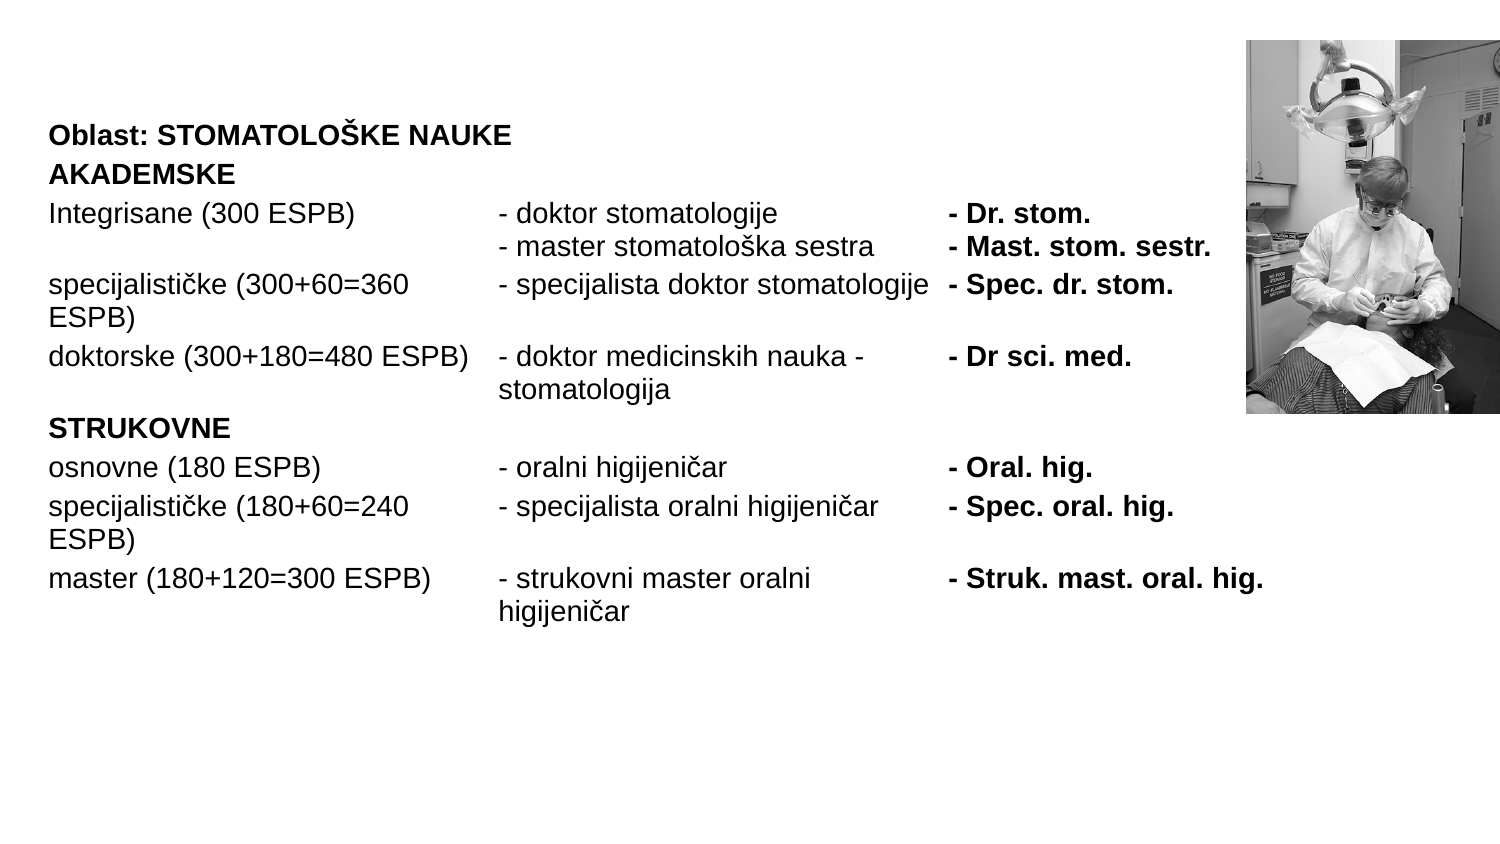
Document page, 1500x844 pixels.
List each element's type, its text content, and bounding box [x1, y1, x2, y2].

table_cell - Struk. mast. oral. hig. [945, 559, 1395, 630]
table_cell doktorske (300+180=480 ESPB) [45, 337, 495, 409]
table_cell - specijalista oralni higijeničar [495, 487, 945, 559]
table_cell - doktor medicinskih nauka - stomatologija [495, 337, 945, 409]
table_cell - Spec. oral. hig. [945, 487, 1395, 559]
table_cell STRUKOVNE [45, 409, 1395, 448]
table_cell - Dr. stom. - Mast. stom. sestr. [945, 194, 1241, 266]
table_cell - Spec. dr. stom. [945, 266, 1241, 337]
table_header Oblast: STOMATOLOŠKE NAUKE [45, 116, 1241, 155]
table_cell - specijalista doktor stomatologije [495, 266, 945, 337]
table_cell - Oral. hig. [945, 448, 1395, 487]
table_cell osnovne (180 ESPB) [45, 448, 495, 487]
picture [1246, 40, 1500, 415]
table_cell specijalističke (300+60=360 ESPB) [45, 266, 495, 337]
table_cell - Dr sci. med. [945, 337, 1241, 409]
table_cell Integrisane (300 ESPB) [45, 194, 495, 266]
table_cell - oralni higijeničar [495, 448, 945, 487]
table_cell - strukovni master oralni higijeničar [495, 559, 945, 630]
table_cell - doktor stomatologije - master stomatološka sestra [495, 194, 945, 266]
table_cell master (180+120=300 ESPB) [45, 559, 495, 630]
table_cell AKADEMSKE [45, 155, 1241, 194]
table_cell specijalističke (180+60=240 ESPB) [45, 487, 495, 559]
